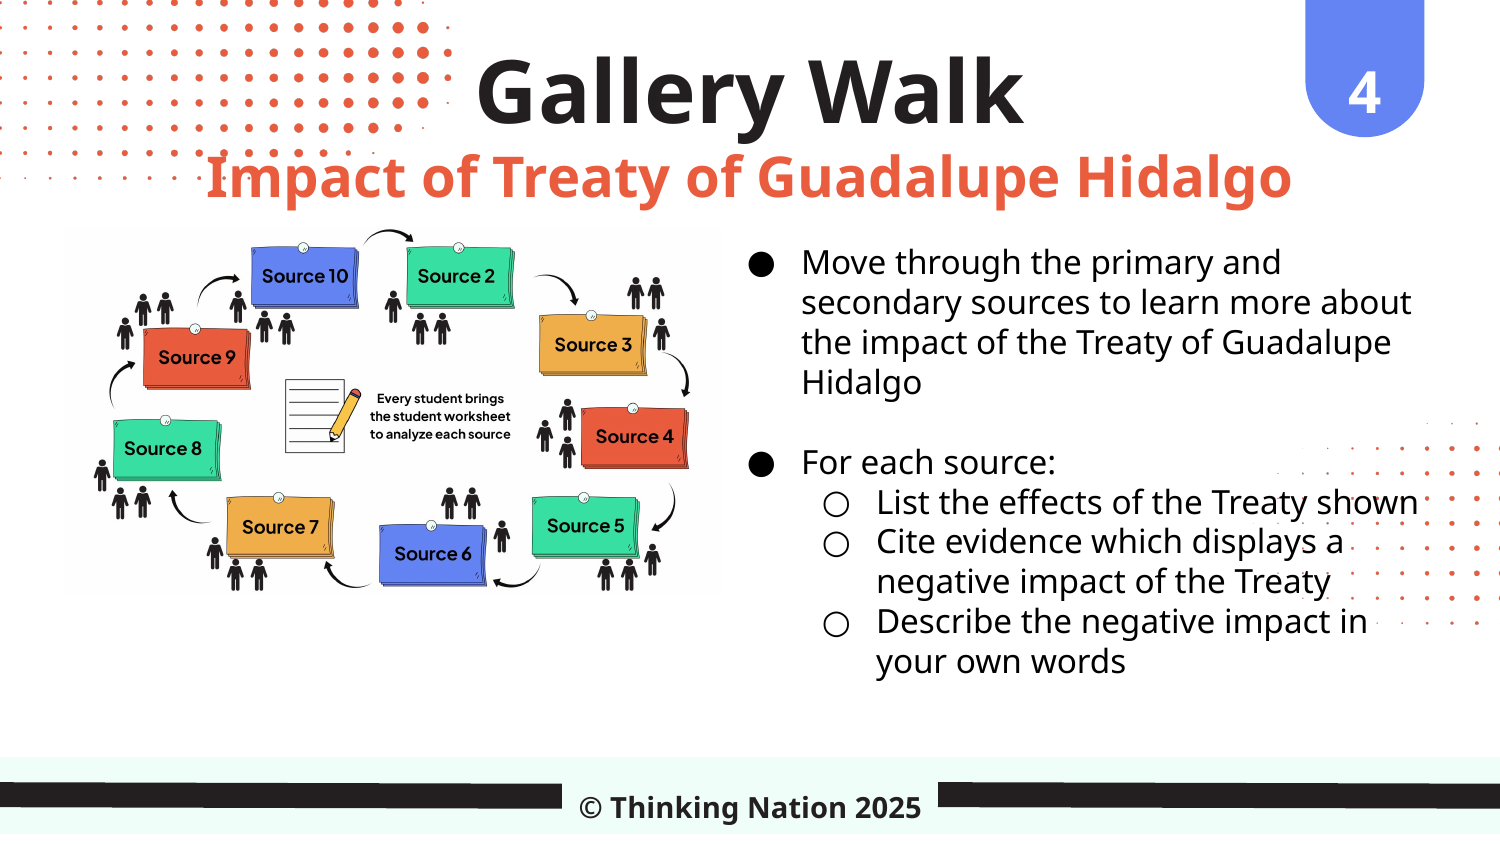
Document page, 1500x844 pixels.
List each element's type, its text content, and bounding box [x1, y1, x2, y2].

text_box Gallery Walk Impact of Treaty of Guadalupe Hidalgo [101, 36, 1399, 210]
text_box [0, 0, 452, 180]
picture [64, 226, 721, 596]
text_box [1300, 0, 1430, 138]
text_box Move through the primary and secondary sources to learn more about the impact of the Treaty of Guadalupe Hidalgo For each source: List the effects of the Treaty shown Cite evidence which displays a negative impact of the Treaty Describe the negative impact in your own words [710, 226, 1436, 696]
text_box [0, 756, 1500, 835]
text_box [1436, 421, 1500, 626]
